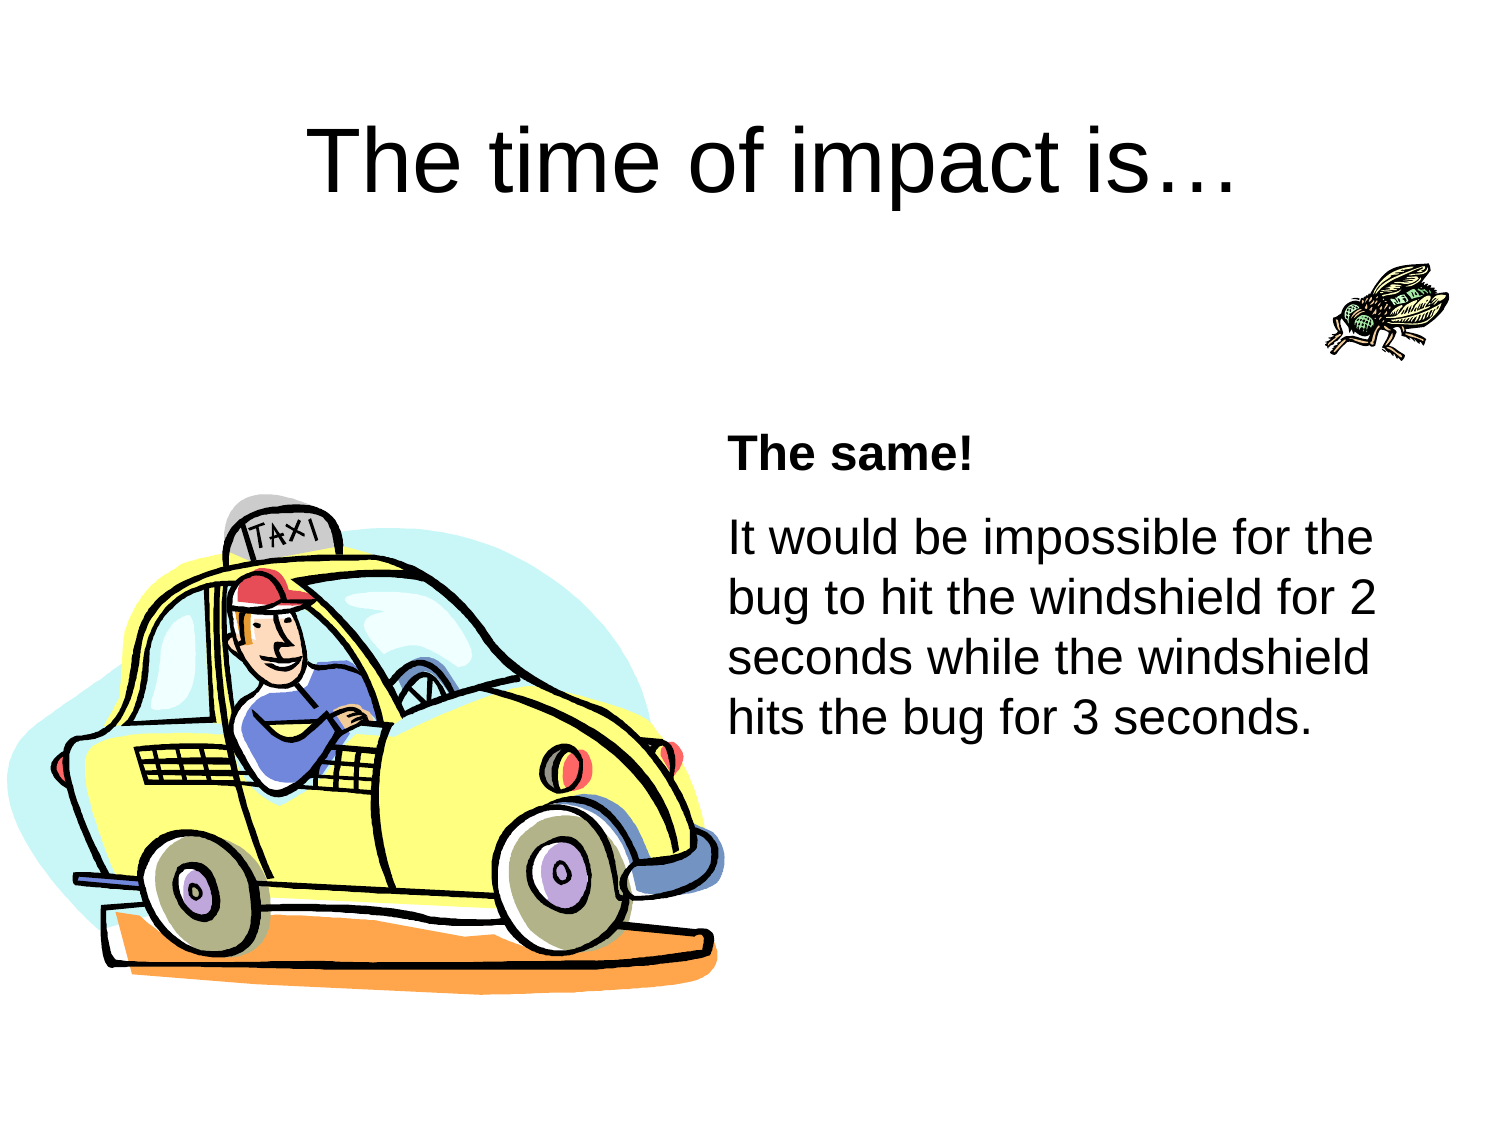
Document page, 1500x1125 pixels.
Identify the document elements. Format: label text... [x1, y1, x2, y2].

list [0, 487, 732, 1003]
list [1324, 262, 1451, 362]
text_box The time of impact is… [99, 62, 1450, 250]
text_box The same! It would be impossible for the bug to hit the windshield for 2 seconds while the windshield hits the bug for 3 seconds. [712, 412, 1425, 753]
